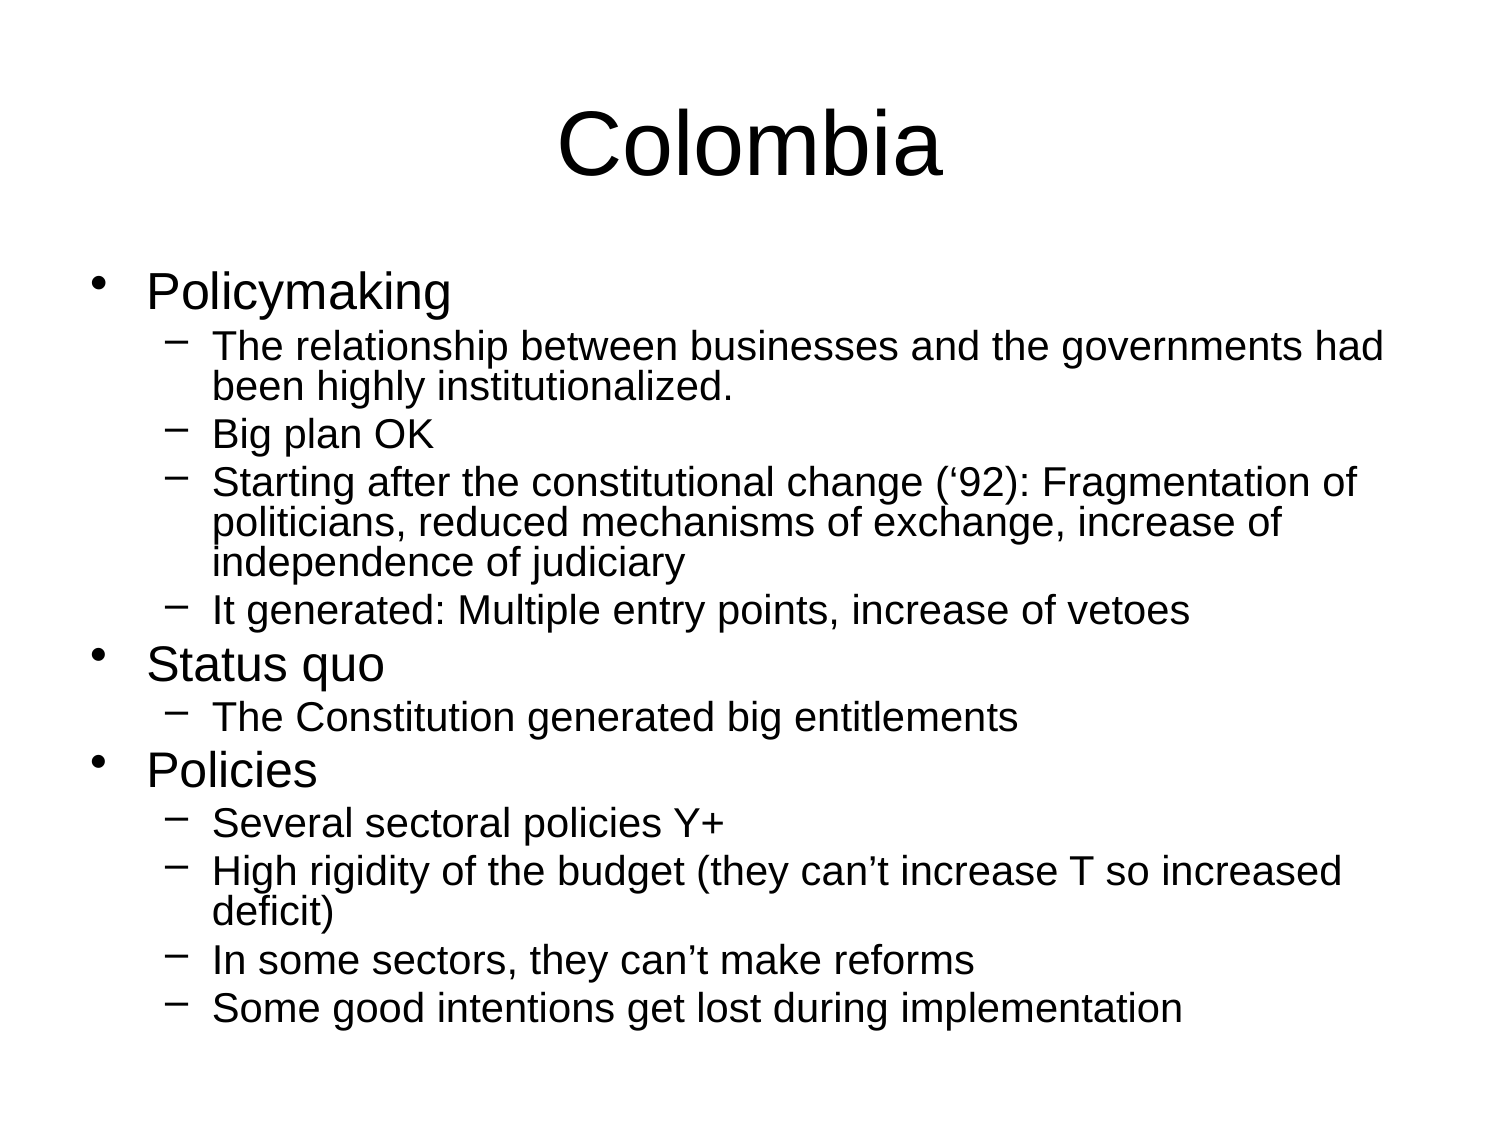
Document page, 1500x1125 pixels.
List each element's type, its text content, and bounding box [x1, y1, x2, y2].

title Colombia [74, 44, 1426, 233]
list Policymaking The relationship between businesses and the governments had been highly institutionalized. Big plan OK Starting after the constitutional change (‘92): Fragmentation of politicians, reduced mechanisms of exchange, increase of independence of judiciary It generated: Multiple entry points, increase of vetoes Status quo The Constitution generated big entitlements Policies Several sectoral policies Y+ High rigidity of the budget (they can’t increase T so increased deficit) In some sectors, they can’t make reforms Some good intentions get lost during implementation [74, 262, 1460, 1059]
